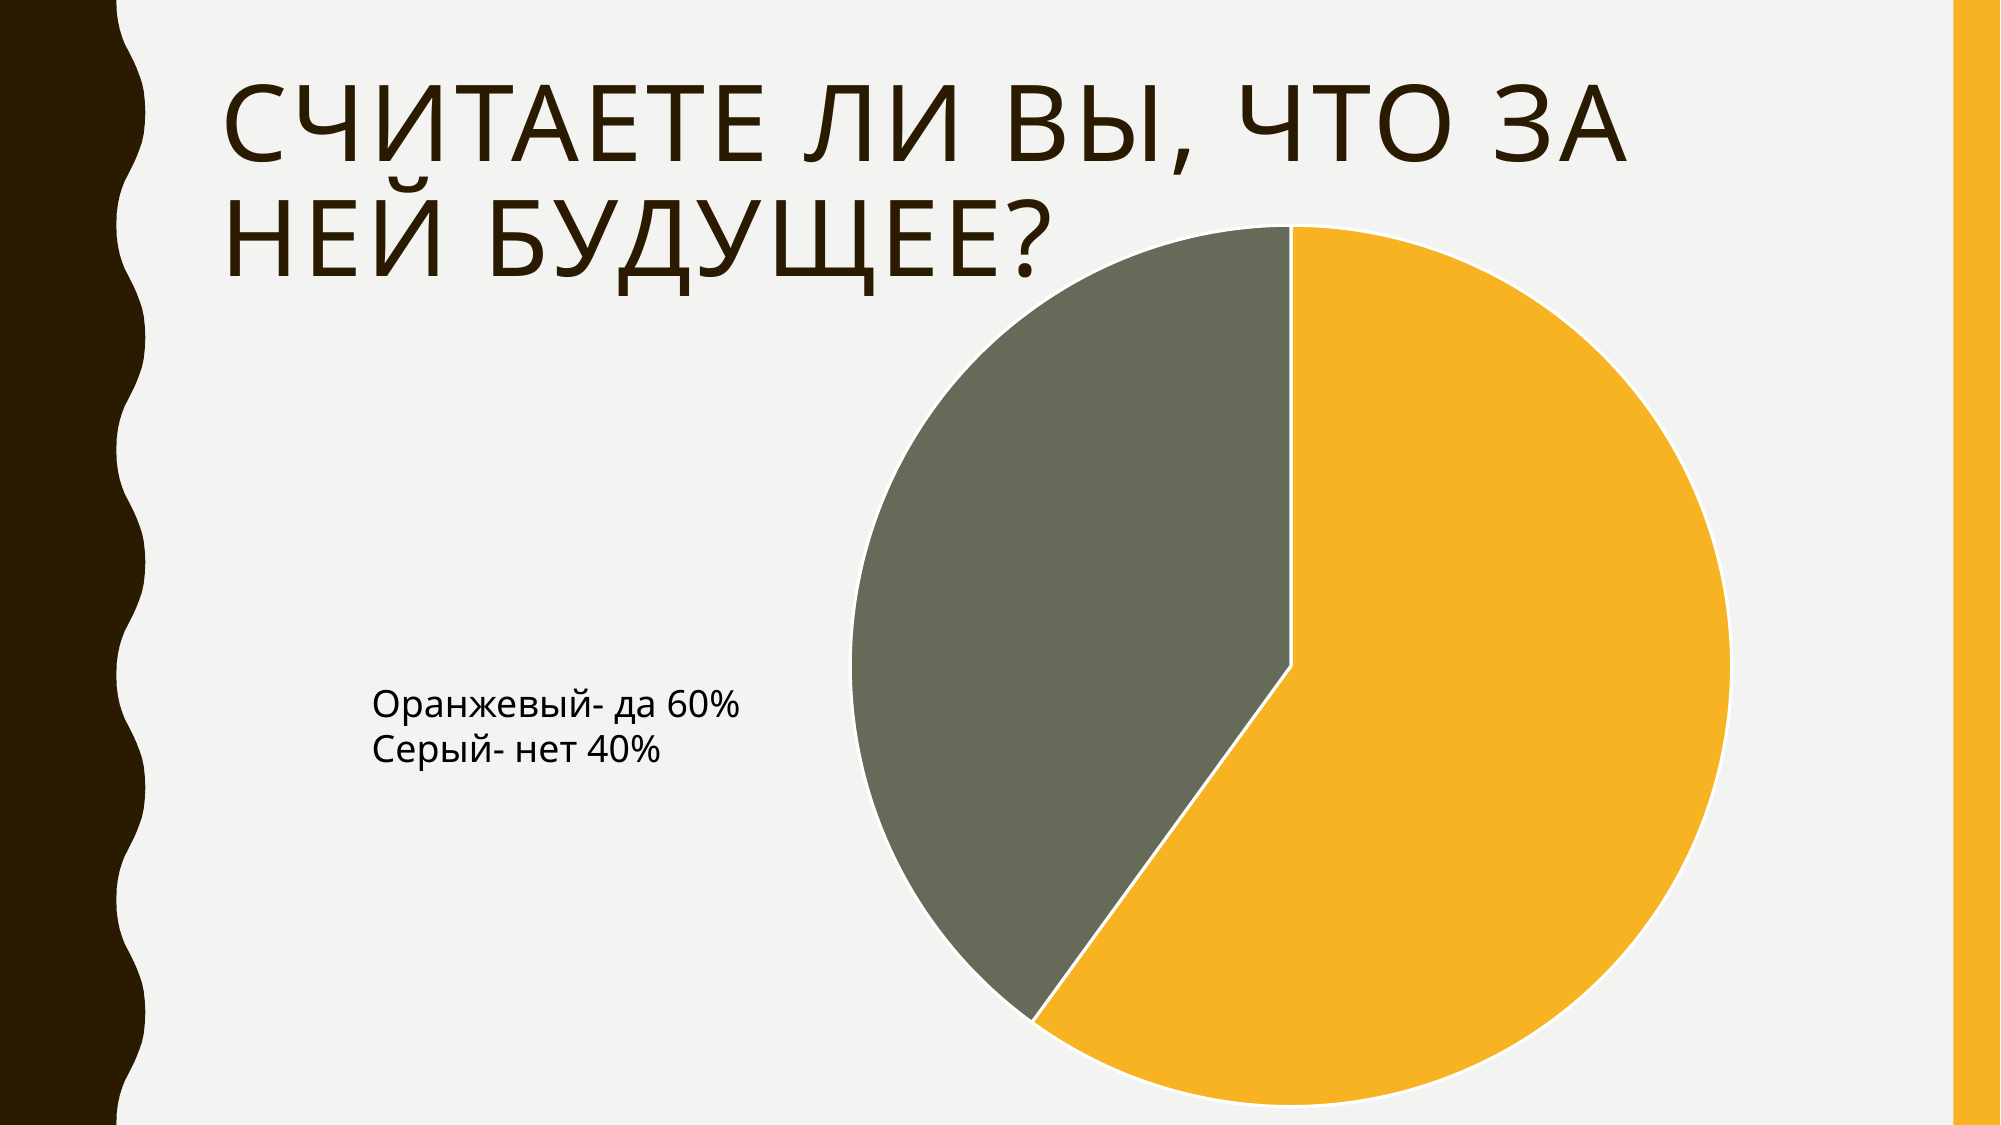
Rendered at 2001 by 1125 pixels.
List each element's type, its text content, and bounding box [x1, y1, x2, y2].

chart [456, 206, 2000, 1125]
text_box Оранжевый- да 60% Серый- нет 40% [356, 672, 456, 778]
title Считаете ли вы, что за ней будущее? [205, 62, 1875, 308]
